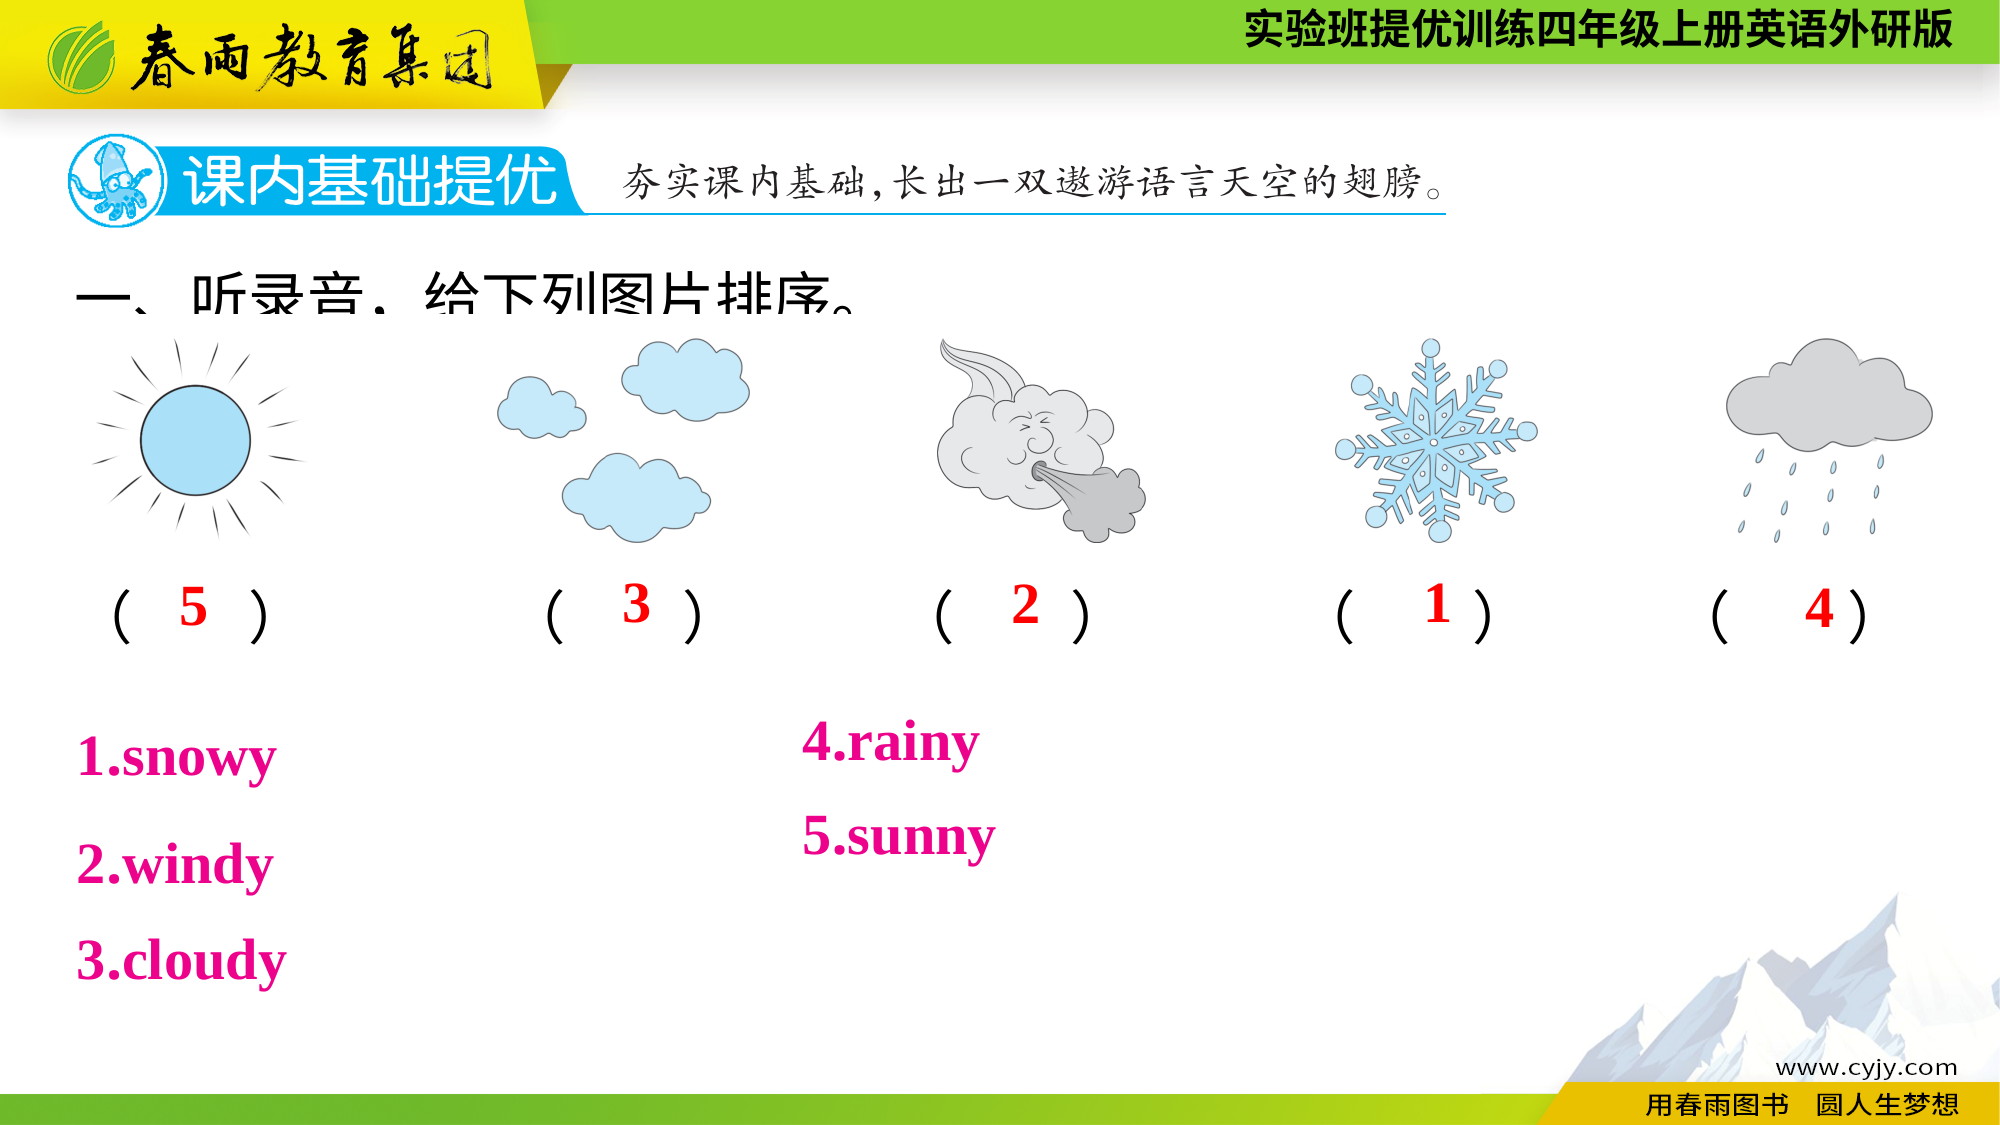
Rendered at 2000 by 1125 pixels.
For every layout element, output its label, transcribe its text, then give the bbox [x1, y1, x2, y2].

text_box （ ） （ ） （ ） （ ） （ ） [59, 538, 1944, 659]
text_box 5 [165, 571, 225, 645]
picture [0, 0, 2000, 1125]
text_box 4.rainy [787, 660, 1079, 753]
list 一、听录音，给下列图片排序。 [59, 219, 1944, 328]
text_box 1.snowy [61, 674, 353, 783]
text_box 2.windy [61, 783, 353, 878]
text_box 1 [1408, 571, 1468, 642]
text_box 3 [607, 571, 667, 642]
text_box 2 [996, 571, 1070, 643]
text_box 3.cloudy [61, 878, 353, 999]
text_box 5.sunny [787, 753, 1079, 874]
text_box 4 [1790, 571, 1850, 647]
